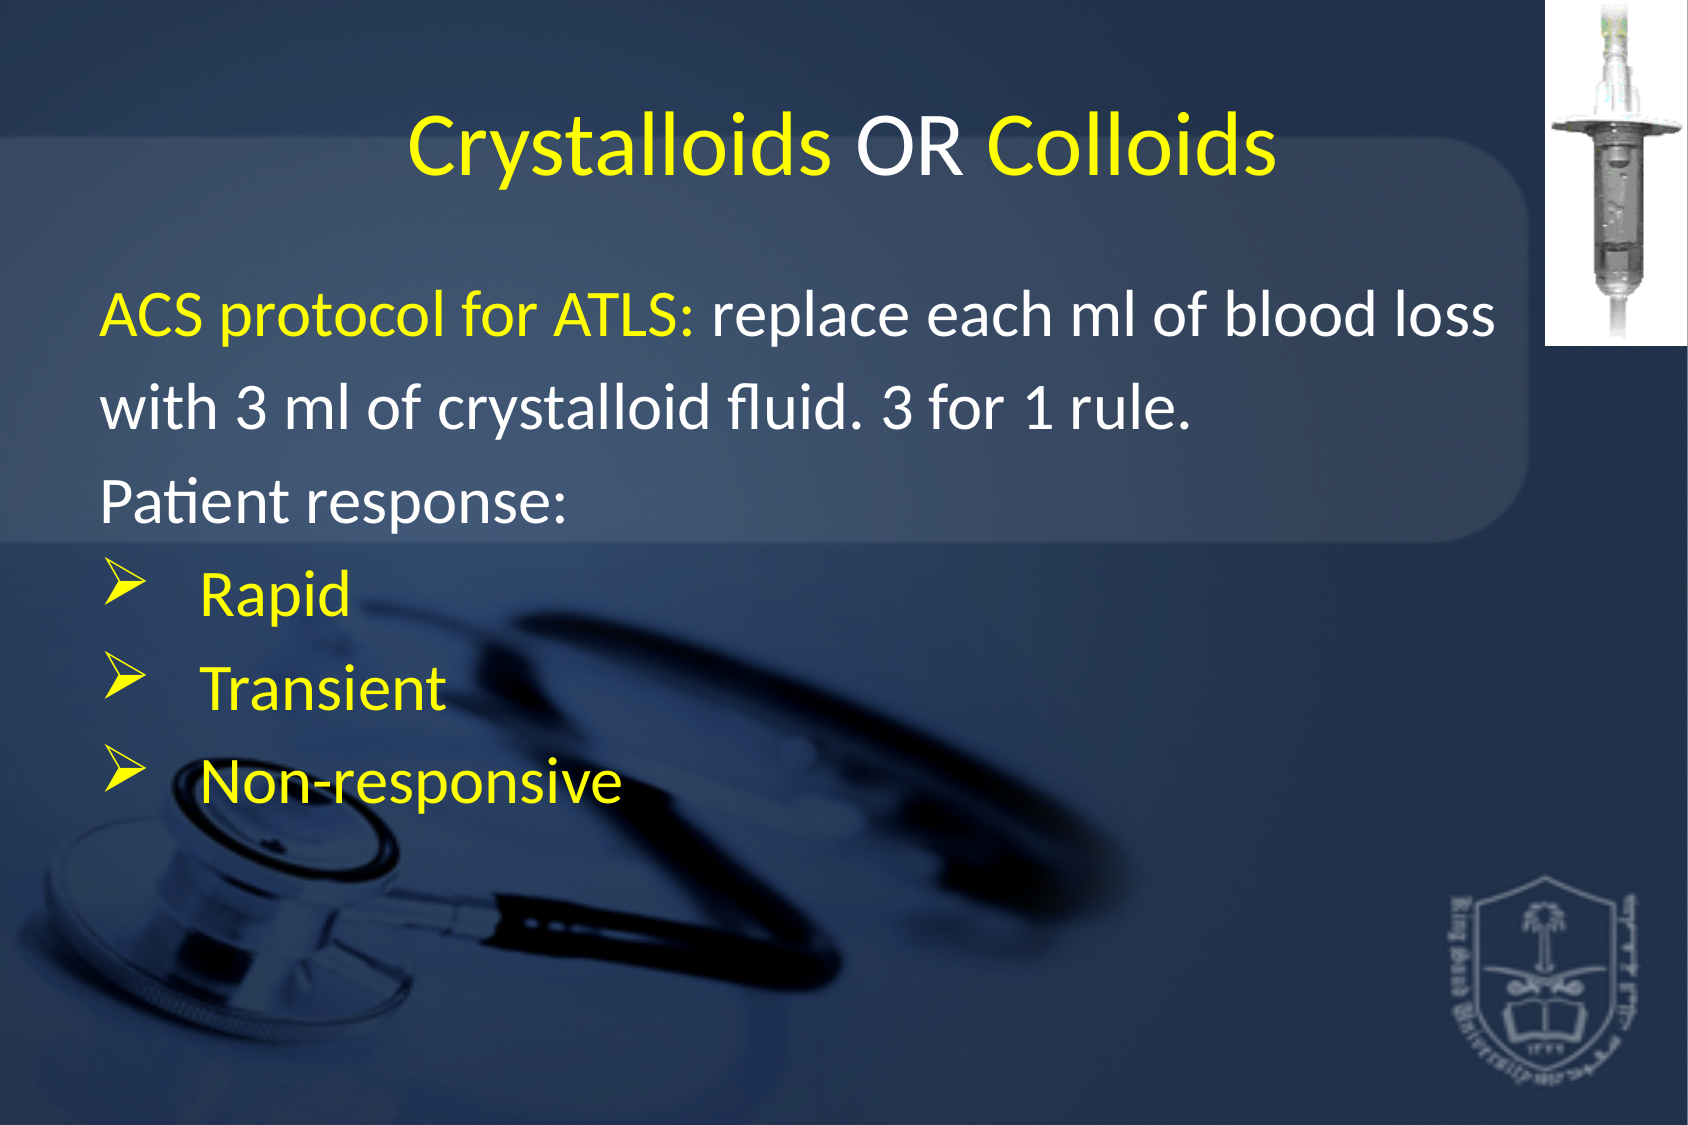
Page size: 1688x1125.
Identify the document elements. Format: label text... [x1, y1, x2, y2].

picture [0, 0, 1688, 1125]
title Crystalloids OR Colloids [84, 45, 1539, 233]
list ACS protocol for ATLS: replace each ml of blood loss with 3 ml of crystalloid fluid. 3 for 1 rule. Patient response: Rapid Transient Non-responsive [84, 262, 1604, 1005]
